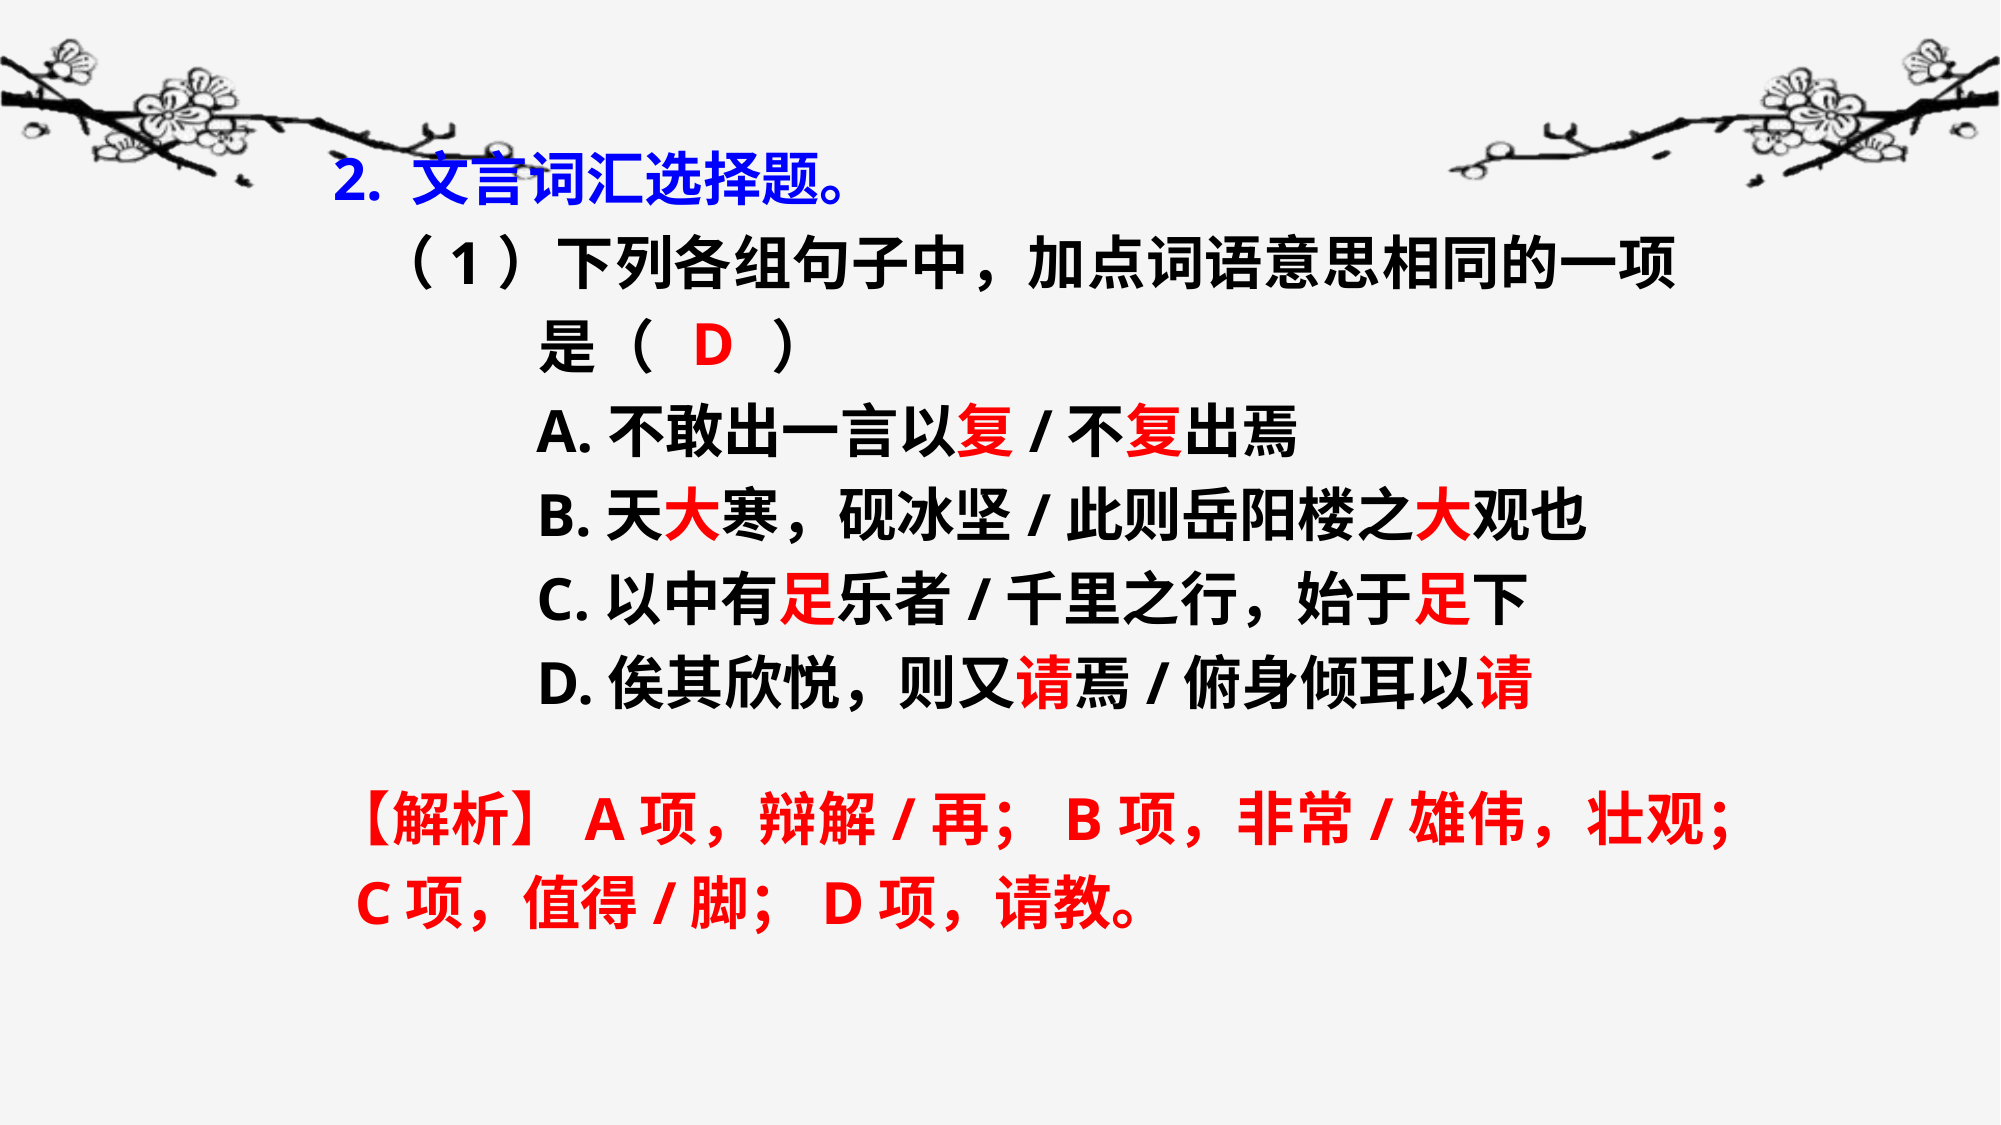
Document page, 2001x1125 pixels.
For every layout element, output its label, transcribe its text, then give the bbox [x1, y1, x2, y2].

text_box 【解析】A项，辩解/再；B项，非常/雄伟，壮观；C项，值得/脚；D项，请教。 [318, 760, 1721, 944]
picture [0, 0, 673, 310]
picture [1327, 0, 2000, 310]
text_box D [663, 285, 763, 385]
text_box 2. 文言词汇选择题。 （1）下列各组句子中，加点词语意思相同的一项是（ ） A.不敢出一言以复/不复出焉 B.天大寒，砚冰坚/此则岳阳楼之大观也 C.以中有足乐者/千里之行，始于足下 D.俟其欣悦，则又请焉/俯身倾耳以请 [318, 120, 1692, 724]
